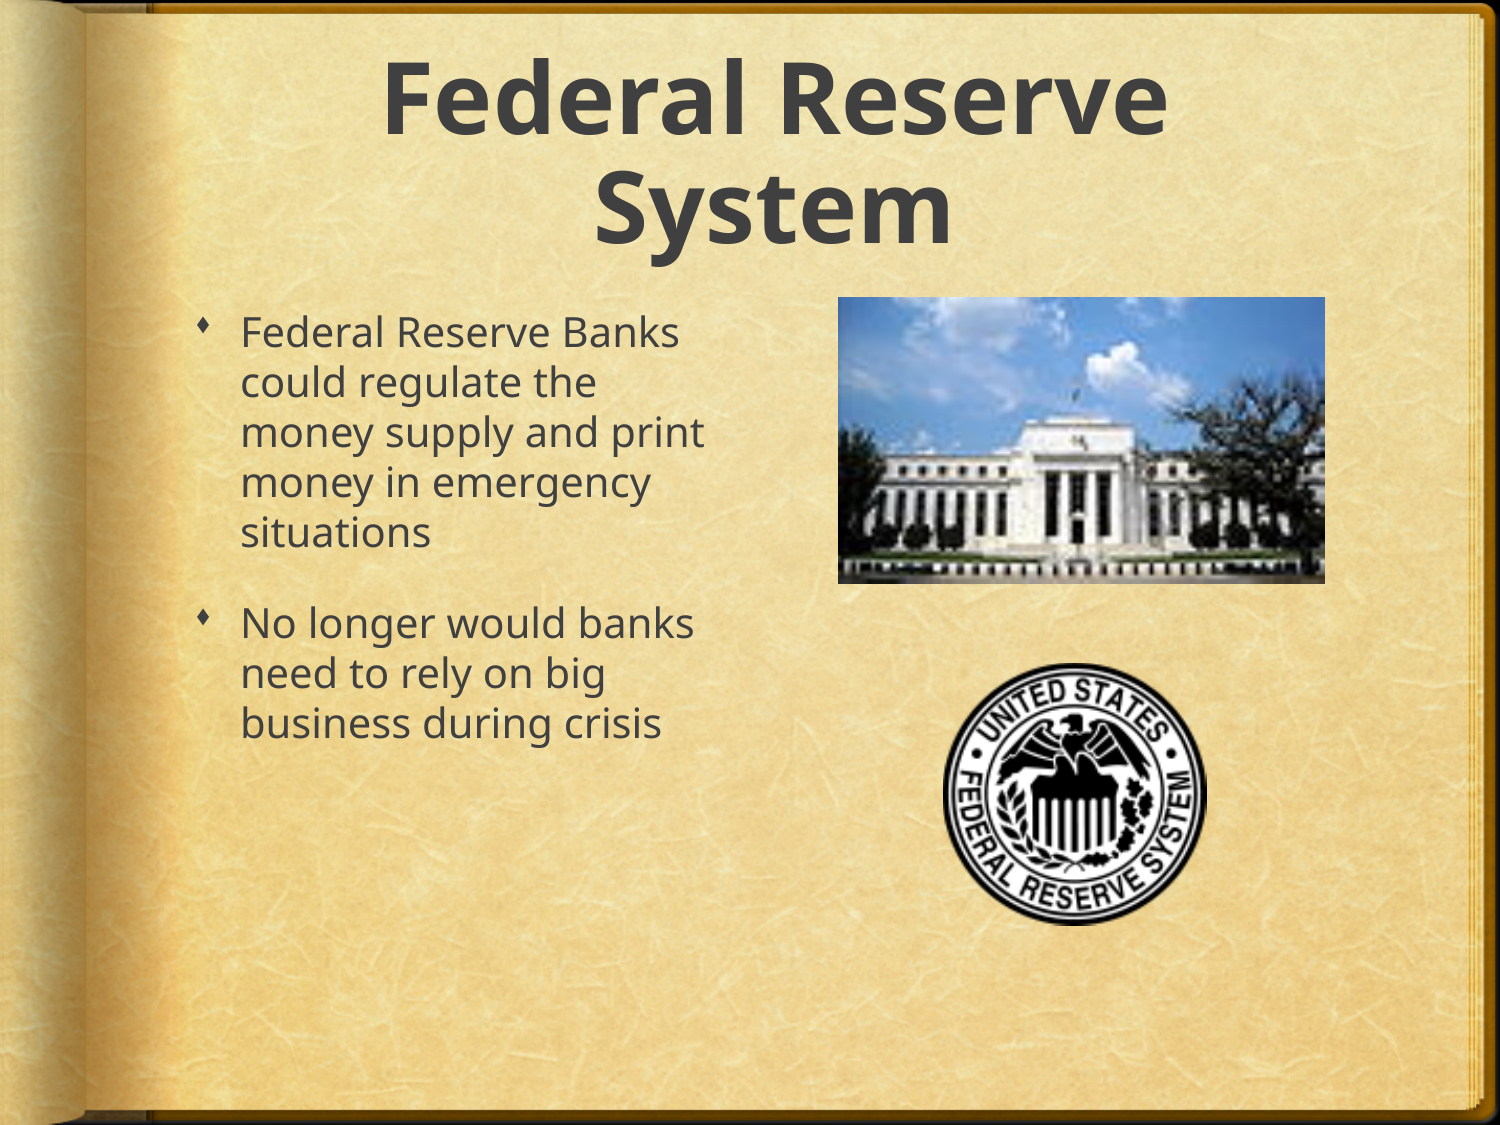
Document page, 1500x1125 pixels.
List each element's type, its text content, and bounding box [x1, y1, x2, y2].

picture [0, 0, 1500, 1125]
list Federal Reserve Banks could regulate the money supply and print money in emergency situations No longer would banks need to rely on big business during crisis [178, 297, 742, 1005]
title Federal Reserve System [178, 45, 1372, 265]
